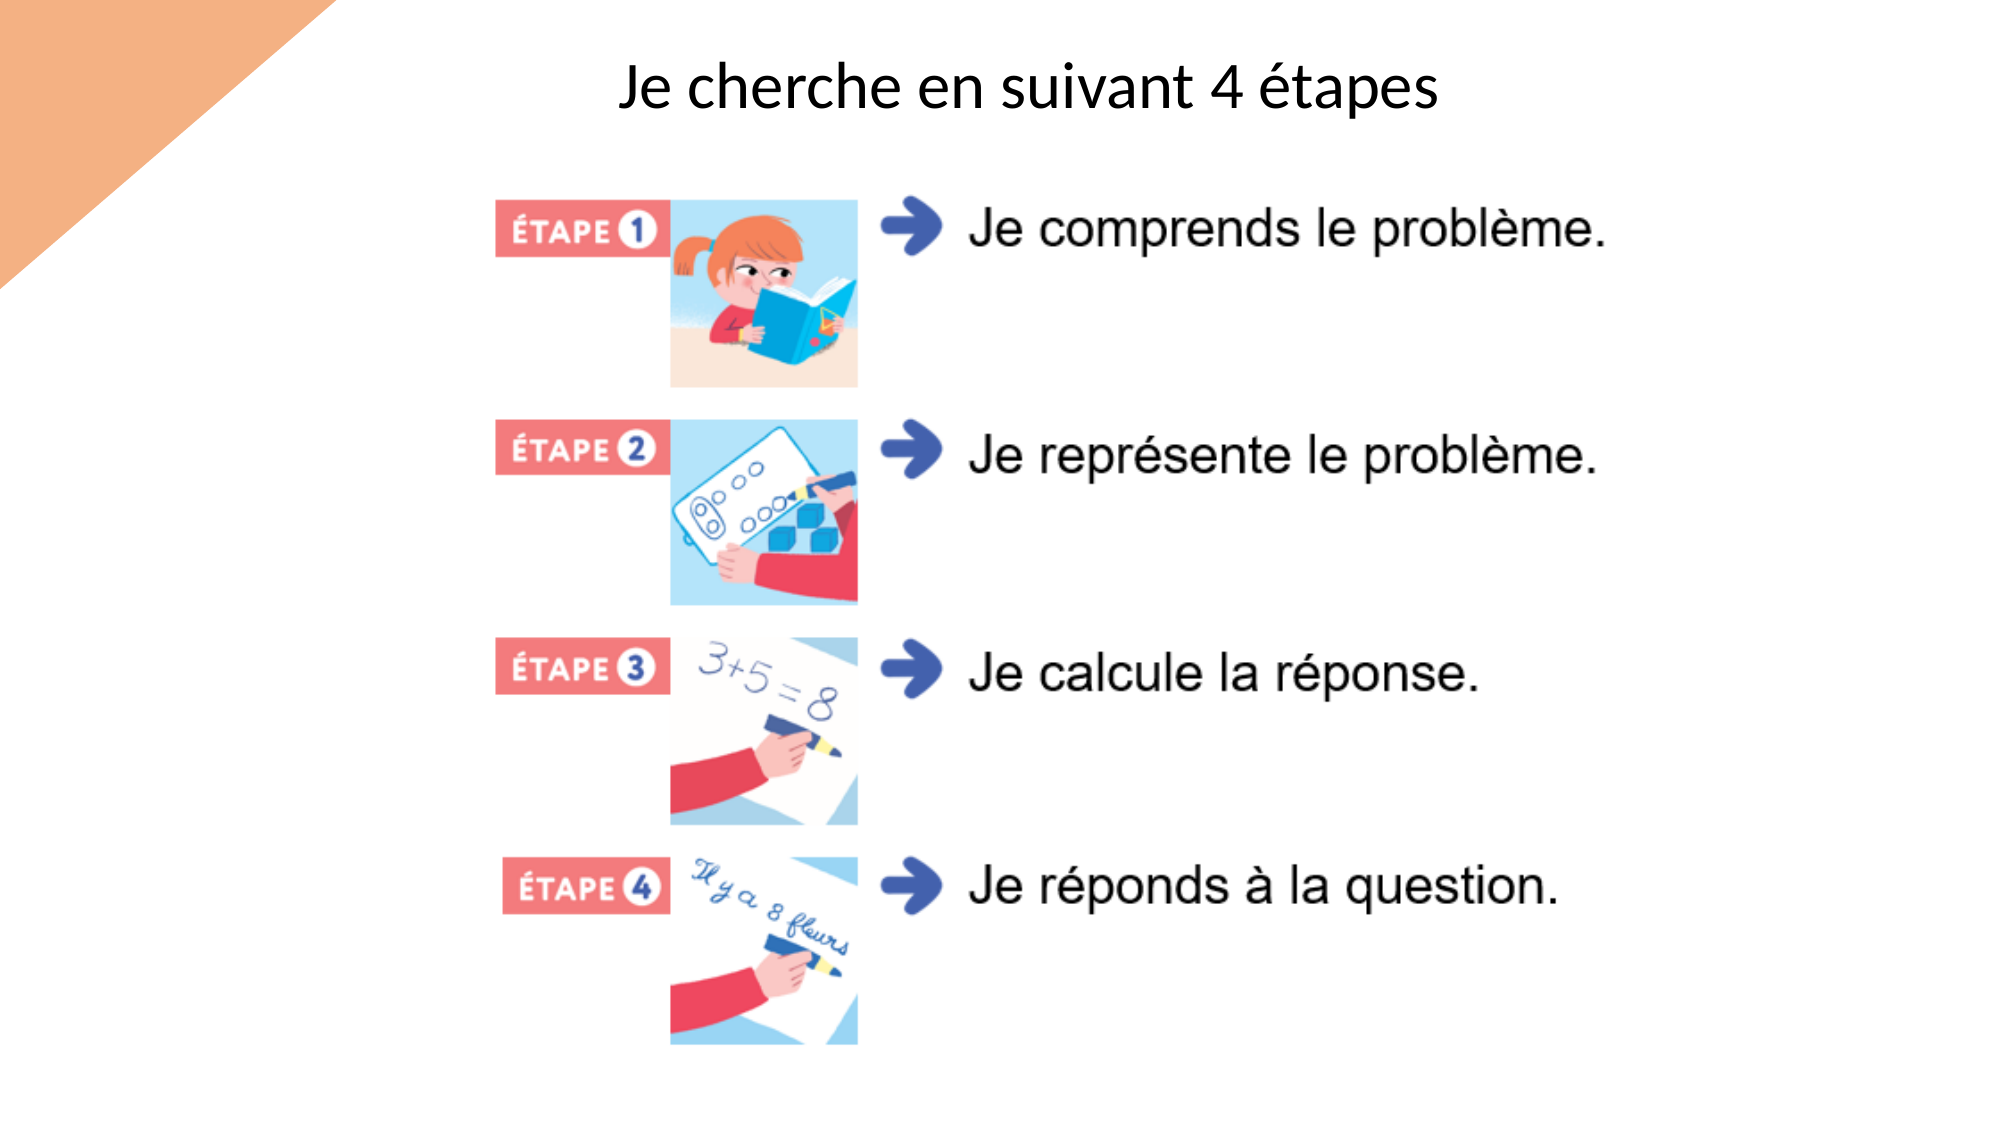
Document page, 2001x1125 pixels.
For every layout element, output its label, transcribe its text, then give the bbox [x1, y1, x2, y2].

picture [478, 186, 1615, 1054]
text_box Je cherche en suivant 4 étapes [603, 43, 1458, 115]
text_box [0, 0, 337, 290]
